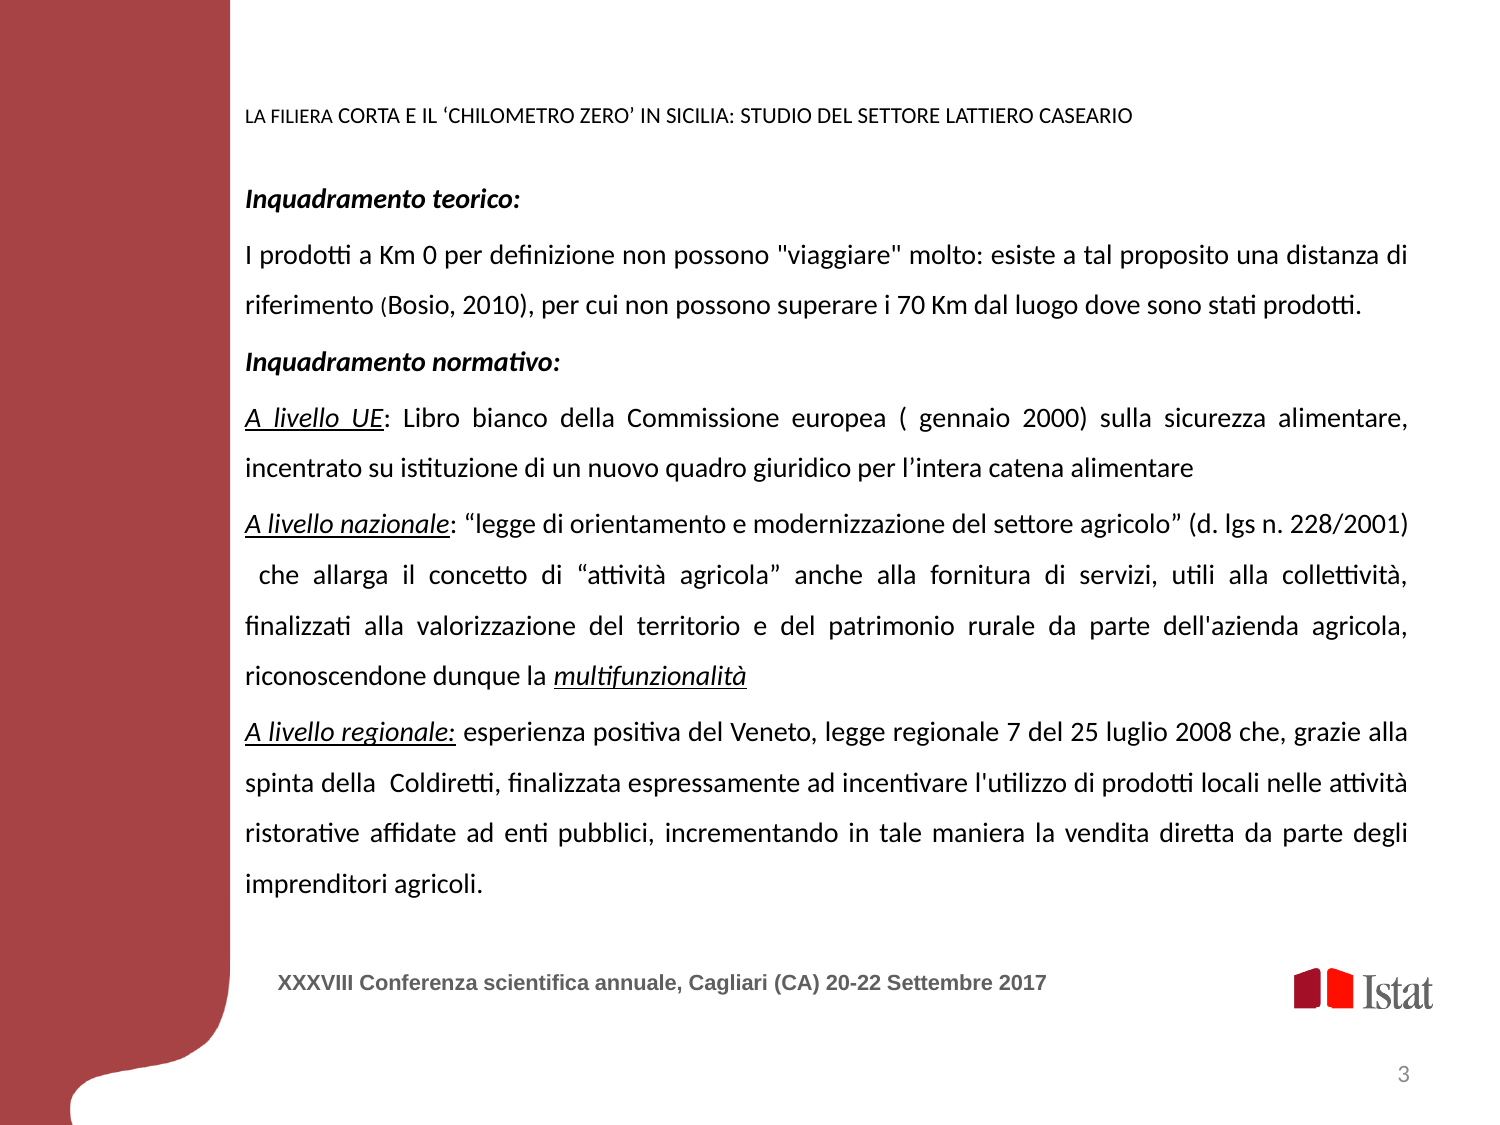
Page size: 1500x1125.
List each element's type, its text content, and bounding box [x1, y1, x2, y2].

picture [0, 0, 231, 1125]
text_box XXXVIII Conferenza scientifica annuale, Cagliari (CA) 20-22 Settembre 2017 [277, 968, 1058, 995]
picture [1294, 968, 1434, 1009]
list Inquadramento teorico: I prodotti a Km 0 per definizione non possono "viaggiare" molto: esiste a tal proposito una distanza di riferimento (Bosio, 2010), per cui non possono superare i 70 Km dal luogo dove sono stati prodotti. Inquadramento normativo: A livello UE: Libro bianco della Commissione europea ( gennaio 2000) sulla sicurezza alimentare, incentrato su istituzione di un nuovo quadro giuridico per l’intera catena alimentare A livello nazionale: “legge di orientamento e modernizzazione del settore agricolo” (d. lgs n. 228/2001) che allarga il concetto di “attività agricola” anche alla fornitura di servizi, utili alla collettività, finalizzati alla valorizzazione del territorio e del patrimonio rurale da parte dell'azienda agricola, riconoscendone dunque la multifunzionalità A livello regionale: esperienza positiva del Veneto, legge regionale 7 del 25 luglio 2008 che, grazie alla spinta della Coldiretti, finalizzata espressamente ad incentivare l'utilizzo di prodotti locali nelle attività ristorative affidate ad enti pubblici, incrementando in tale maniera la vendita diretta da parte degli imprenditori agricoli. [235, 172, 1425, 916]
title LA FILIERA CORTA E IL ‘CHILOMETRO ZERO’ IN SICILIA: STUDIO DEL SETTORE LATTIERO CASEARIO [235, 45, 1317, 172]
slide_number 3 [1074, 1042, 1425, 1103]
